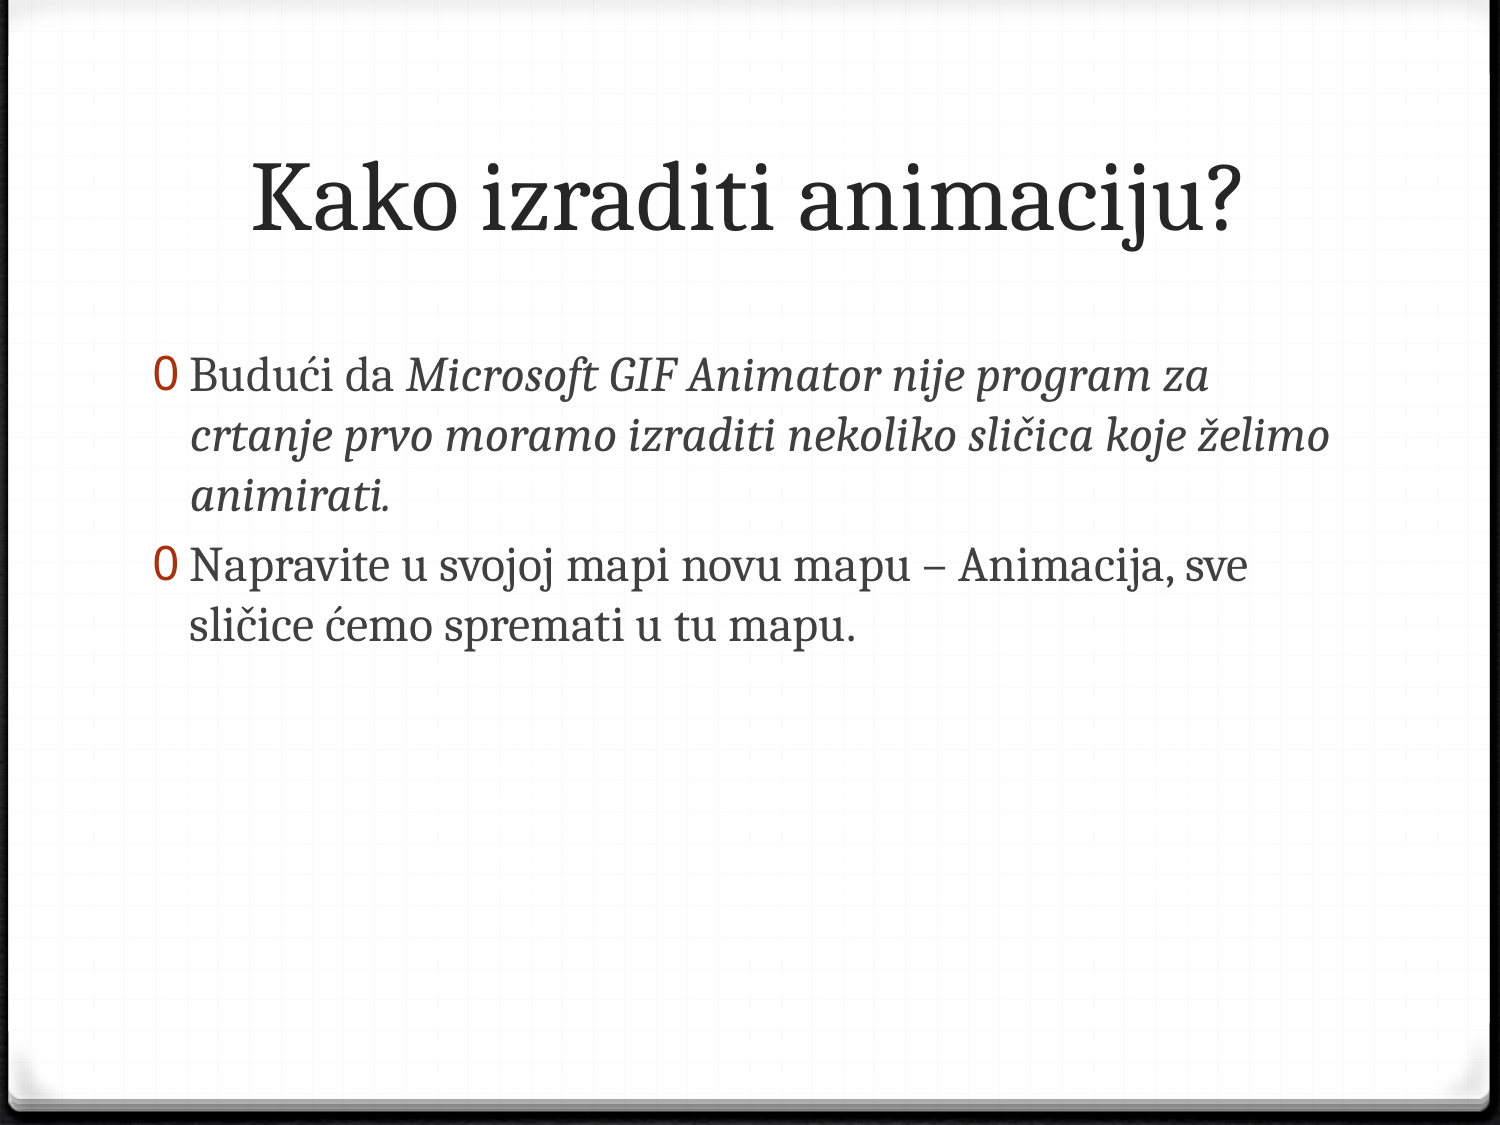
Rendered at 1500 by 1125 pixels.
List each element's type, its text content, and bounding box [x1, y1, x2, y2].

title Kako izraditi animaciju? [90, 71, 1410, 309]
picture [0, 0, 1500, 1125]
list Budući da Microsoft GIF Animator nije program za crtanje prvo moramo izraditi nekoliko sličica koje želimo animirati. Napravite u svojoj mapi novu mapu – Animacija, sve sličice ćemo spremati u tu mapu. [137, 334, 1363, 983]
